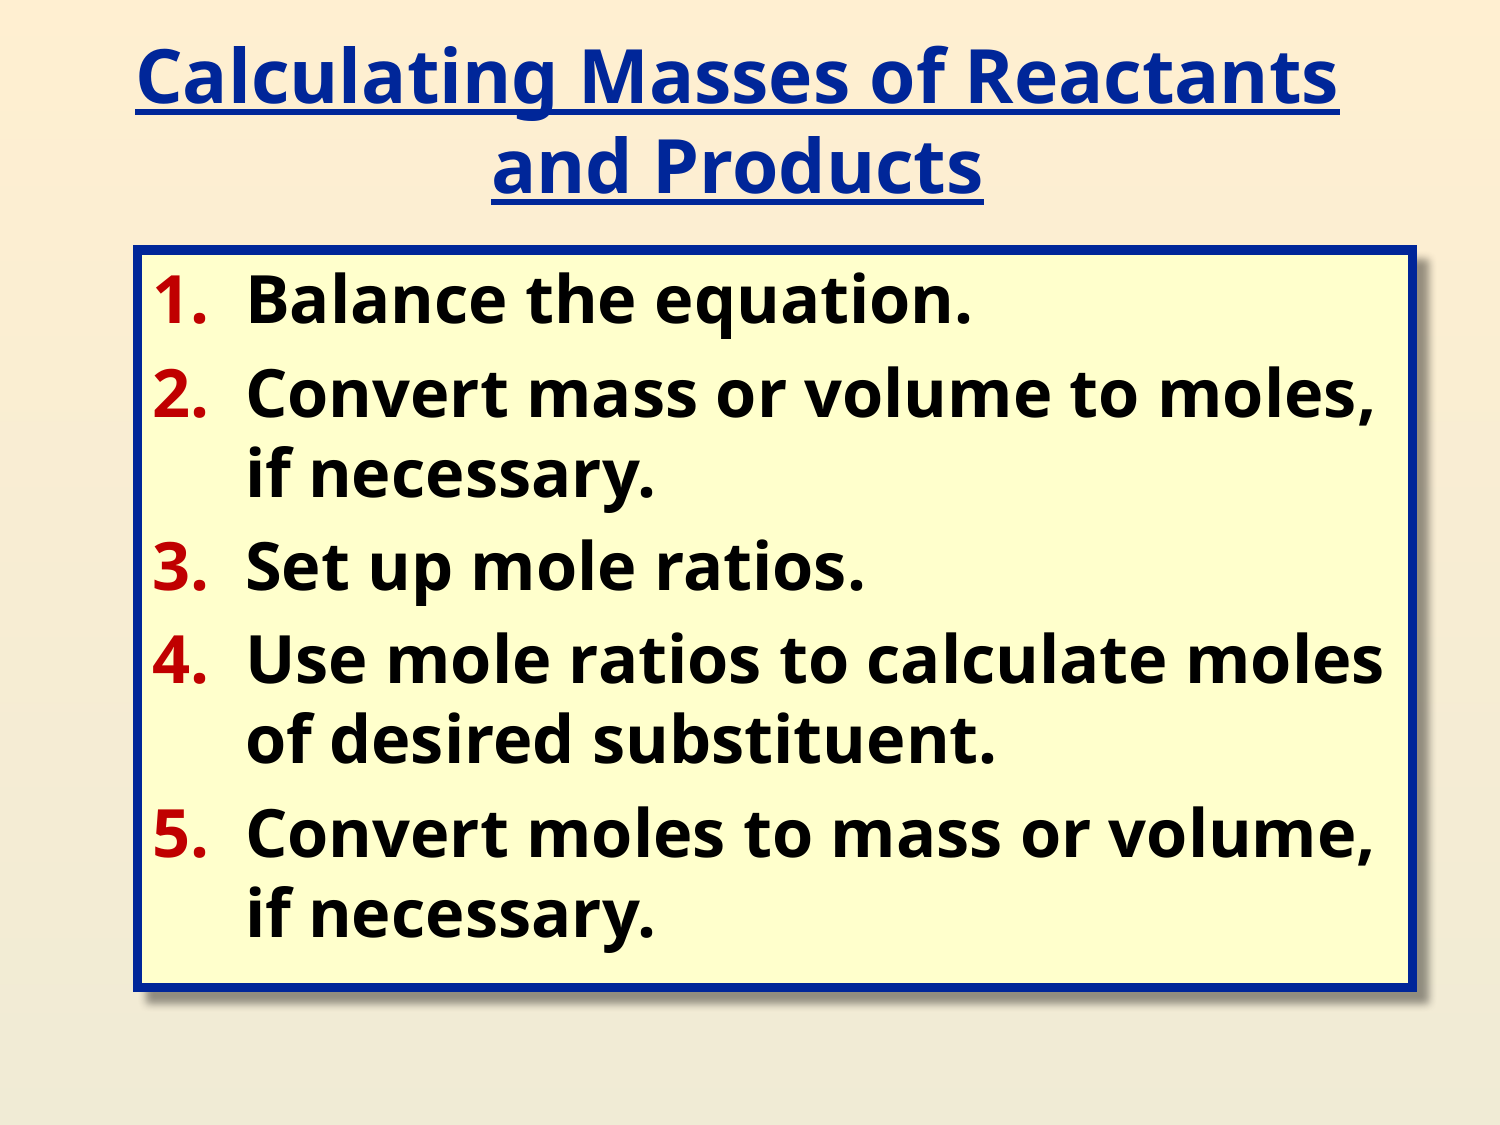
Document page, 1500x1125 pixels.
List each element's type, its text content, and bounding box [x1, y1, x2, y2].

list Balance the equation. Convert mass or volume to moles, if necessary. Set up mole ratios. Use mole ratios to calculate moles of desired substituent. Convert moles to mass or volume, if necessary. [137, 249, 1413, 988]
title Calculating Masses of Reactants and Products [99, 24, 1376, 213]
